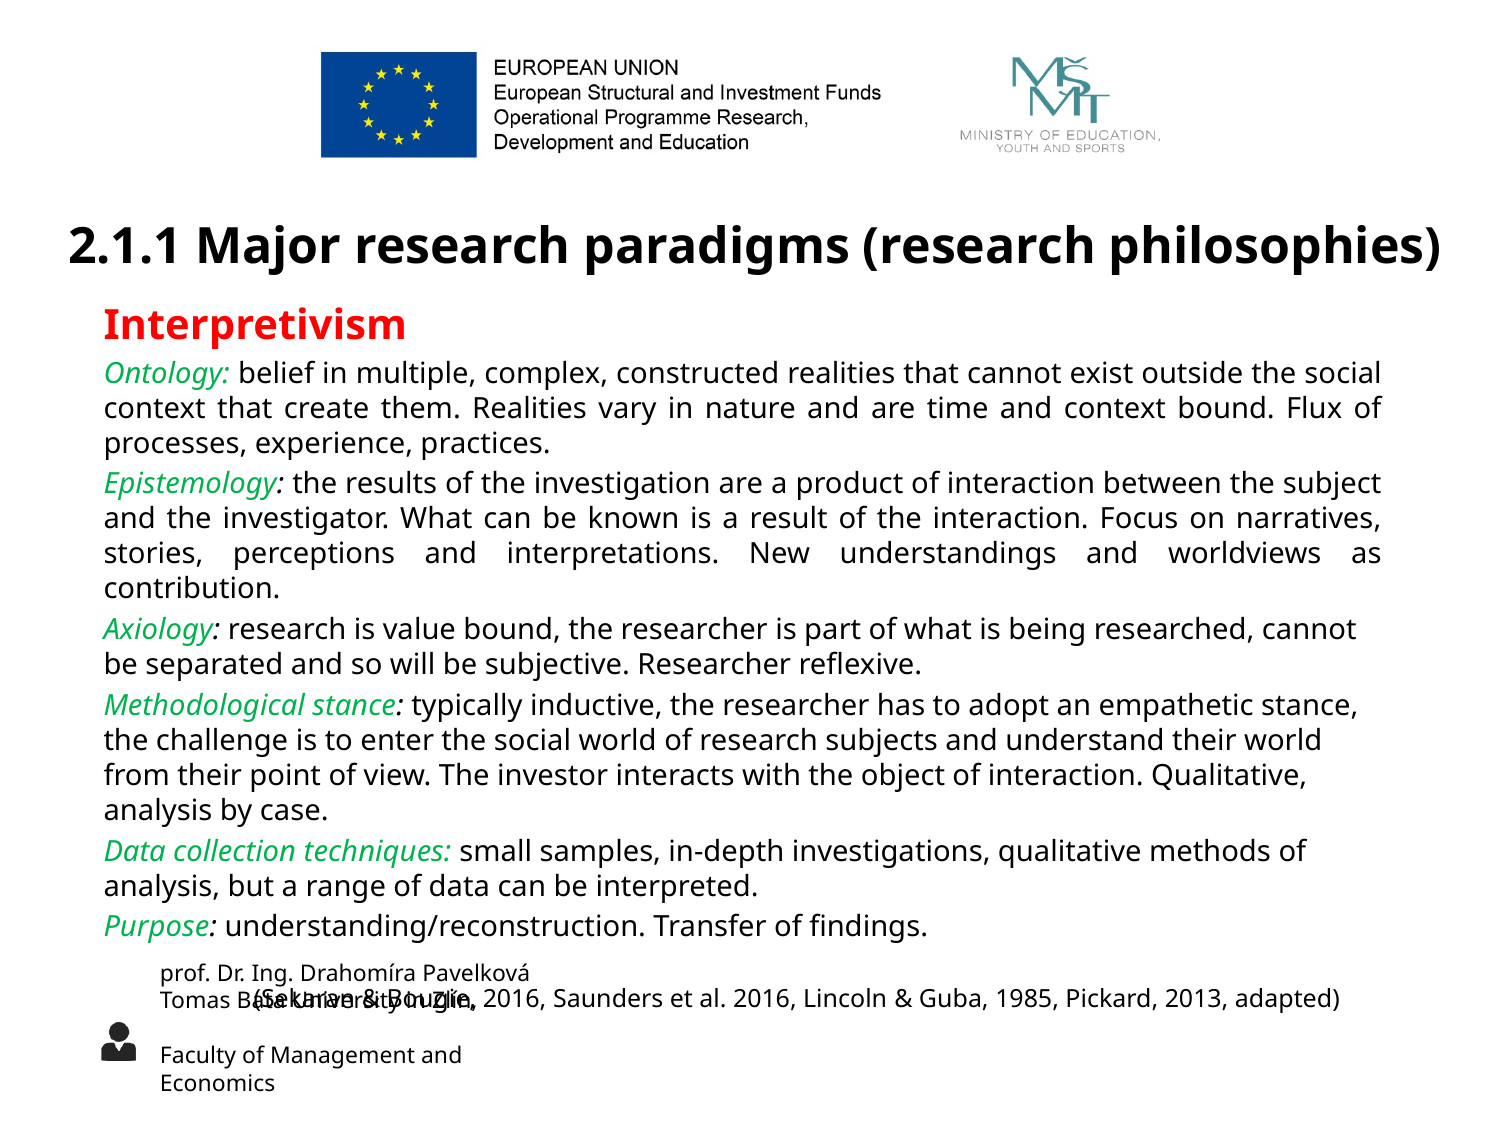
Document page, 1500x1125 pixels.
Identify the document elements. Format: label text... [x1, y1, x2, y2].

picture [268, 0, 1212, 210]
title 2.1.1 Major research paradigms (research philosophies) [53, 172, 1471, 314]
subtitle Interpretivism Ontology: belief in multiple, complex, constructed realities that cannot exist outside the social context that create them. Realities vary in nature and are time and context bound. Flux of processes, experience, practices. Epistemology: the results of the investigation are a product of interaction between the subject and the investigator. What can be known is a result of the interaction. Focus on narratives, stories, perceptions and interpretations. New understandings and worldviews as contribution. Axiology: research is value bound, the researcher is part of what is being researched, cannot be separated and so will be subjective. Researcher reflexive. Methodological stance: typically inductive, the researcher has to adopt an empathetic stance, the challenge is to enter the social world of research subjects and understand their world from their point of view. The investor interacts with the object of interaction. Qualitative, analysis by case. Data collection techniques: small samples, in-depth investigations, qualitative methods of analysis, but a range of data can be interpreted. Purpose: understanding/reconstruction. Transfer of findings. (Sekaran & Bougie, 2016, Saunders et al. 2016, Lincoln & Guba, 1985, Pickard, 2013, adapted) [88, 290, 1398, 965]
picture [101, 1021, 136, 1062]
footer prof. Dr. Ing. Drahomíra Pavelková Tomas Bata University in Zlín, Faculty of Management and Economics [145, 999, 573, 1083]
